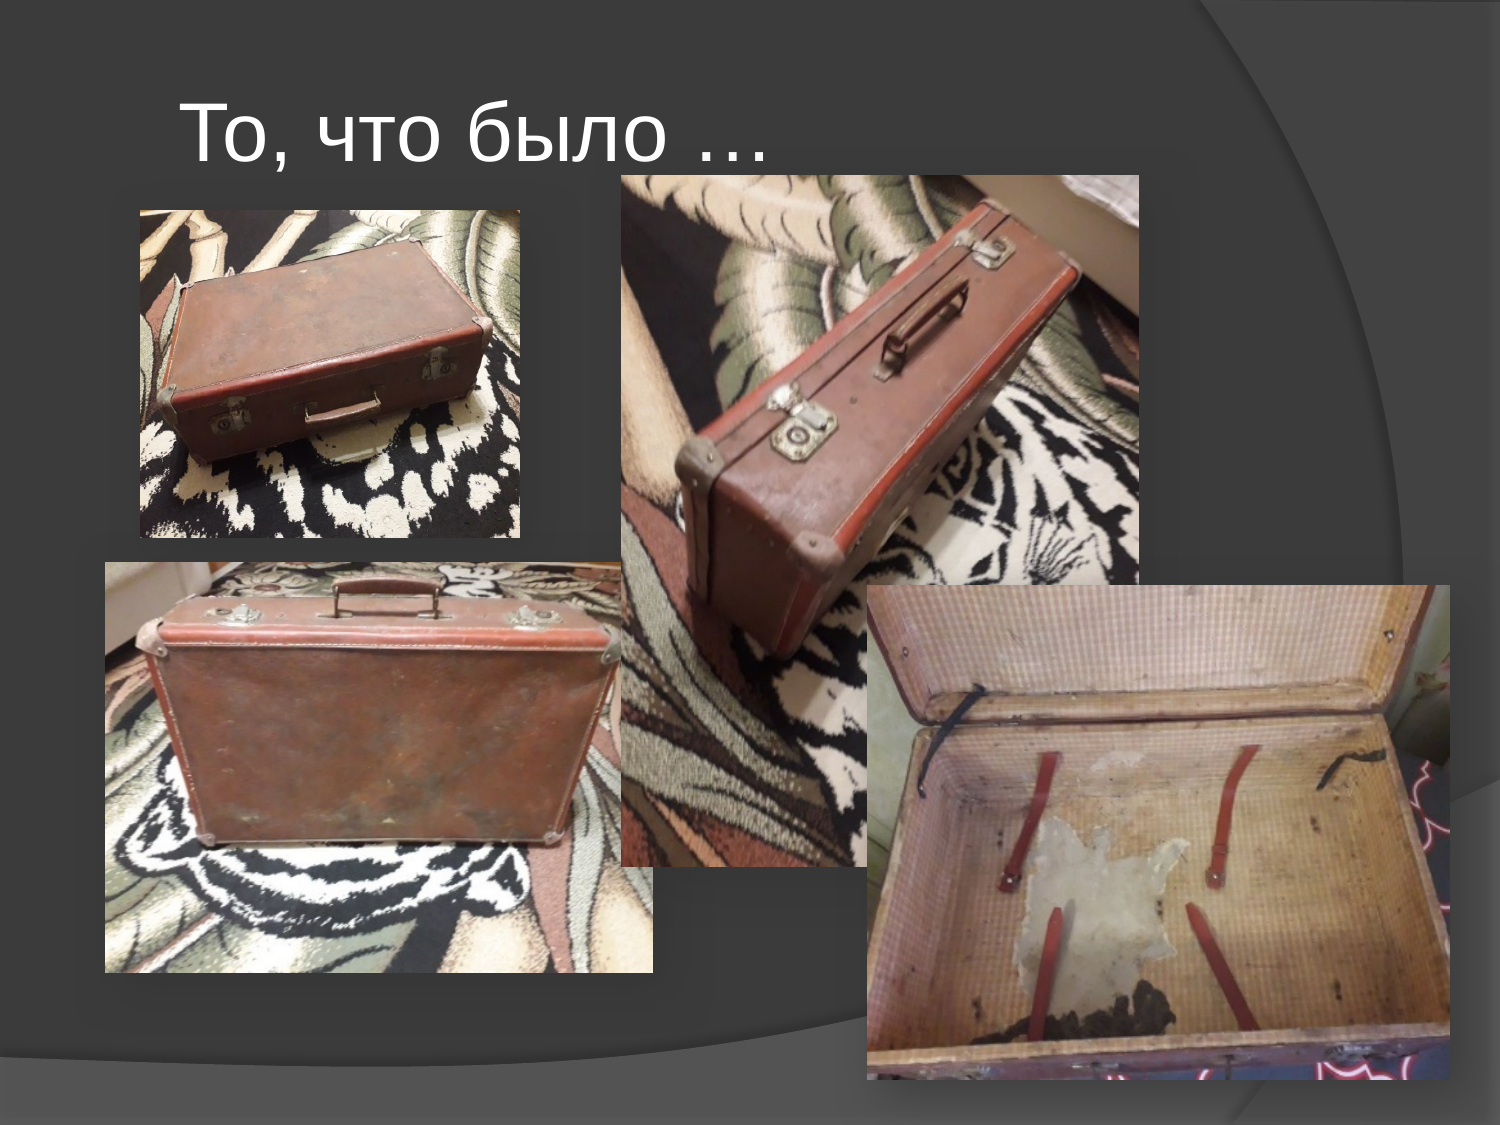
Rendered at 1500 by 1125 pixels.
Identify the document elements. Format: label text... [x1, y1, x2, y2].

picture [620, 175, 1140, 867]
text_box То, что было … [164, 70, 1360, 186]
picture [105, 562, 653, 973]
picture [866, 585, 1450, 1080]
picture [140, 210, 520, 538]
